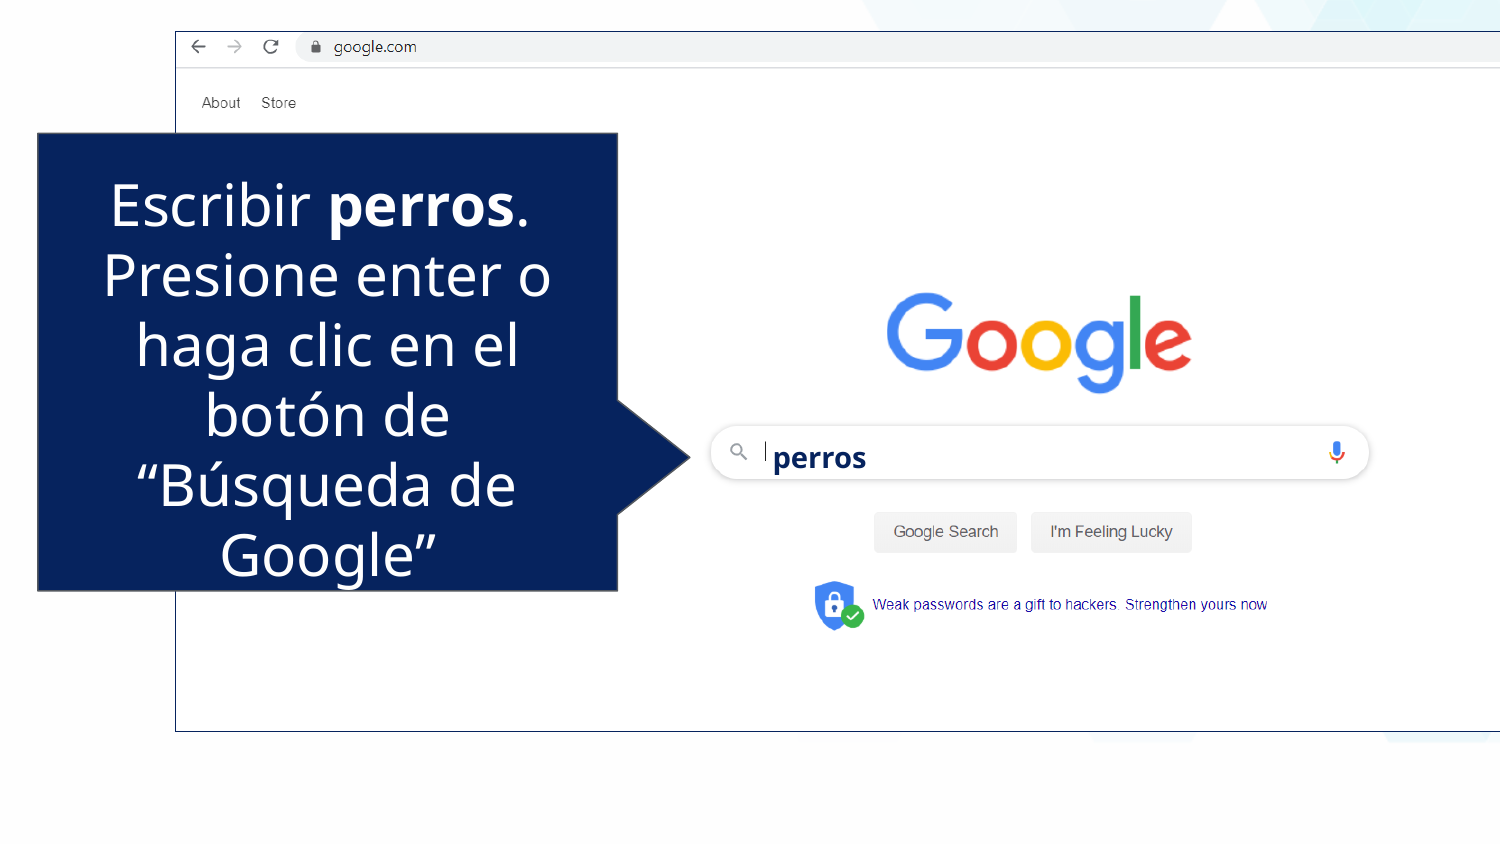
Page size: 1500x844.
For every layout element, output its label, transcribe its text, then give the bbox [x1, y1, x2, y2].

text_box Escribir perros. Presione enter o haga clic en el botón de “Búsqueda de Google” [68, 152, 169, 611]
picture [174, 31, 1500, 732]
text_box [37, 133, 169, 591]
